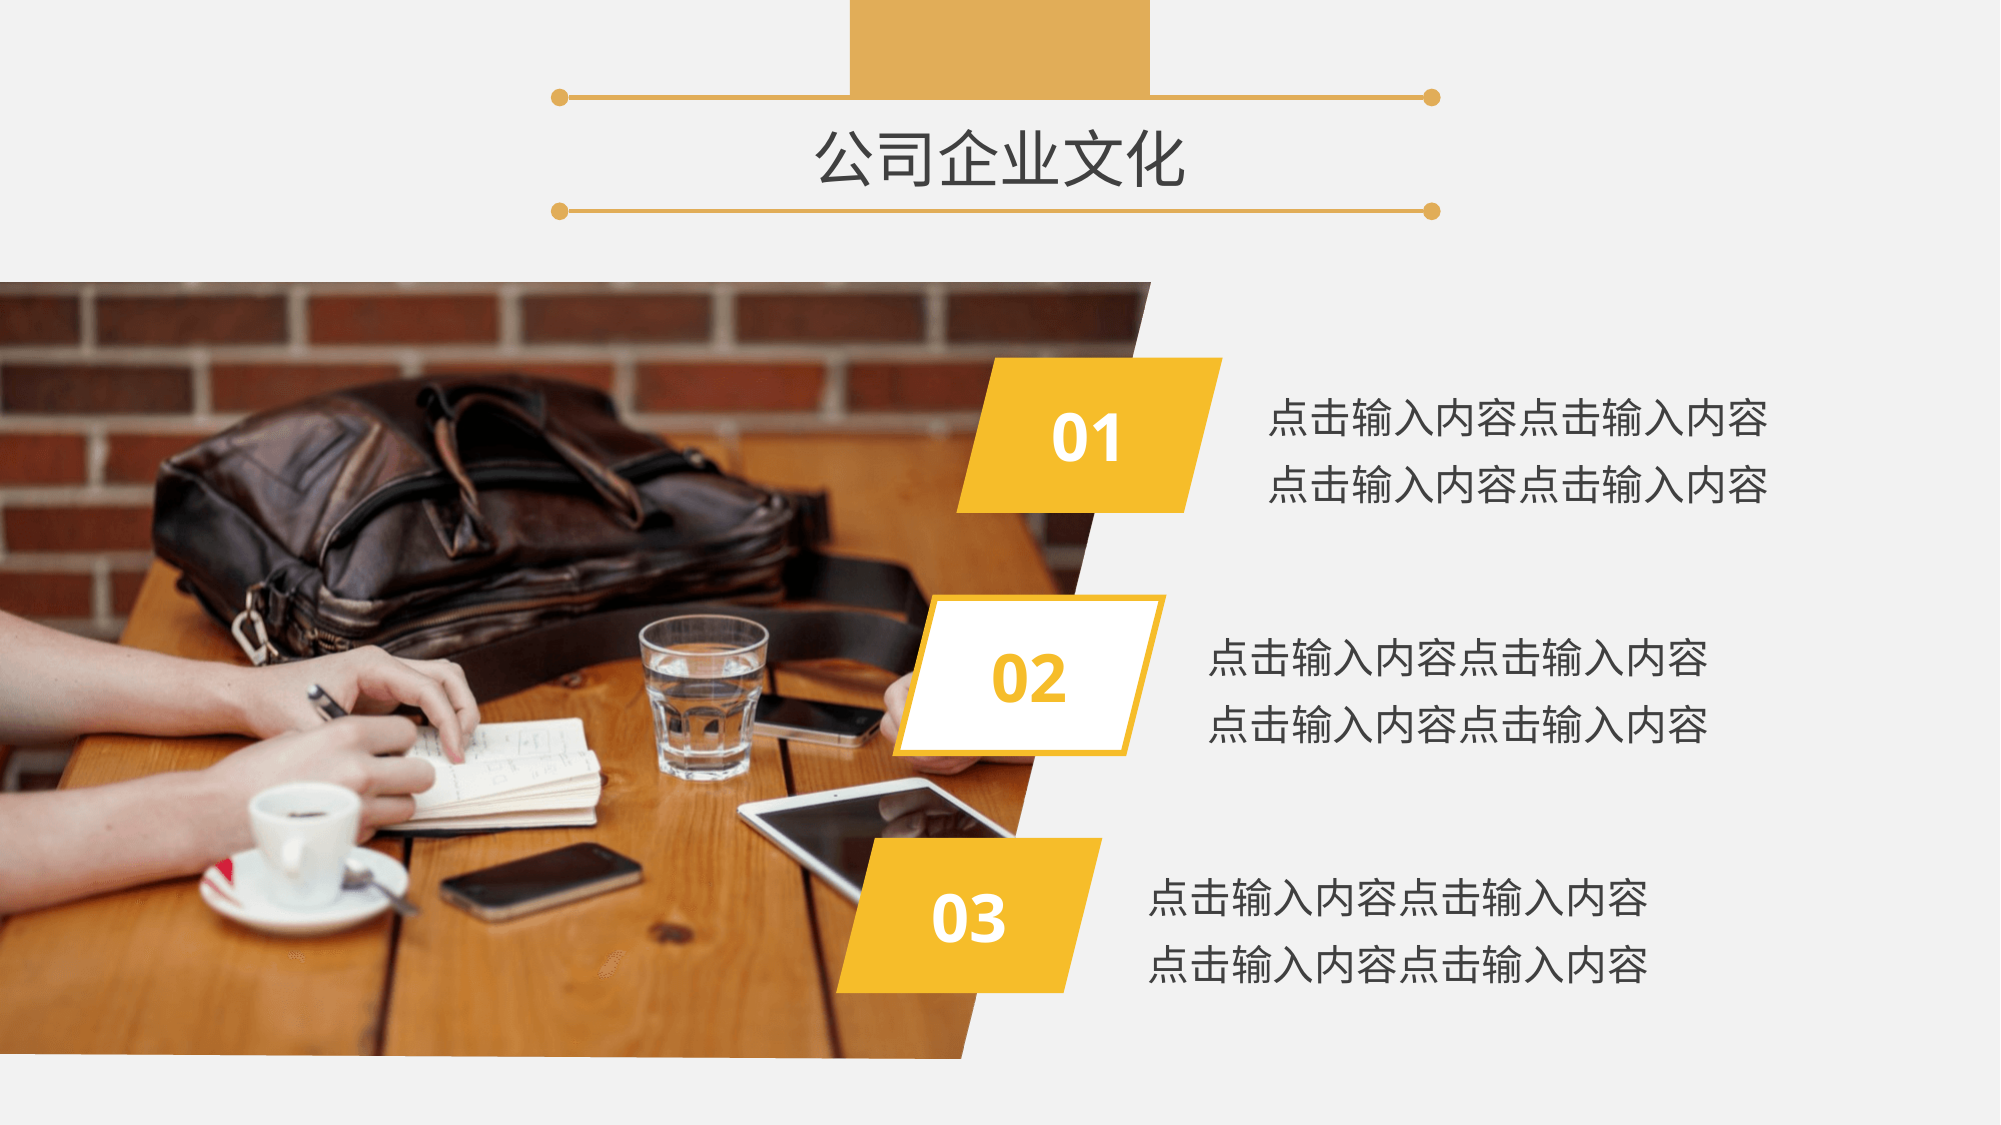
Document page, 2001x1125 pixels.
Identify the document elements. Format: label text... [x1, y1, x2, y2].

text_box [1422, 87, 1442, 108]
text_box [1422, 201, 1442, 222]
text_box [549, 201, 570, 222]
picture [0, 282, 1151, 1059]
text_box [836, 837, 1666, 994]
text_box [549, 87, 570, 108]
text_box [956, 357, 1787, 513]
text_box [849, 0, 1151, 95]
text_box 公司企业文化 [797, 113, 1203, 203]
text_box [896, 597, 1727, 753]
